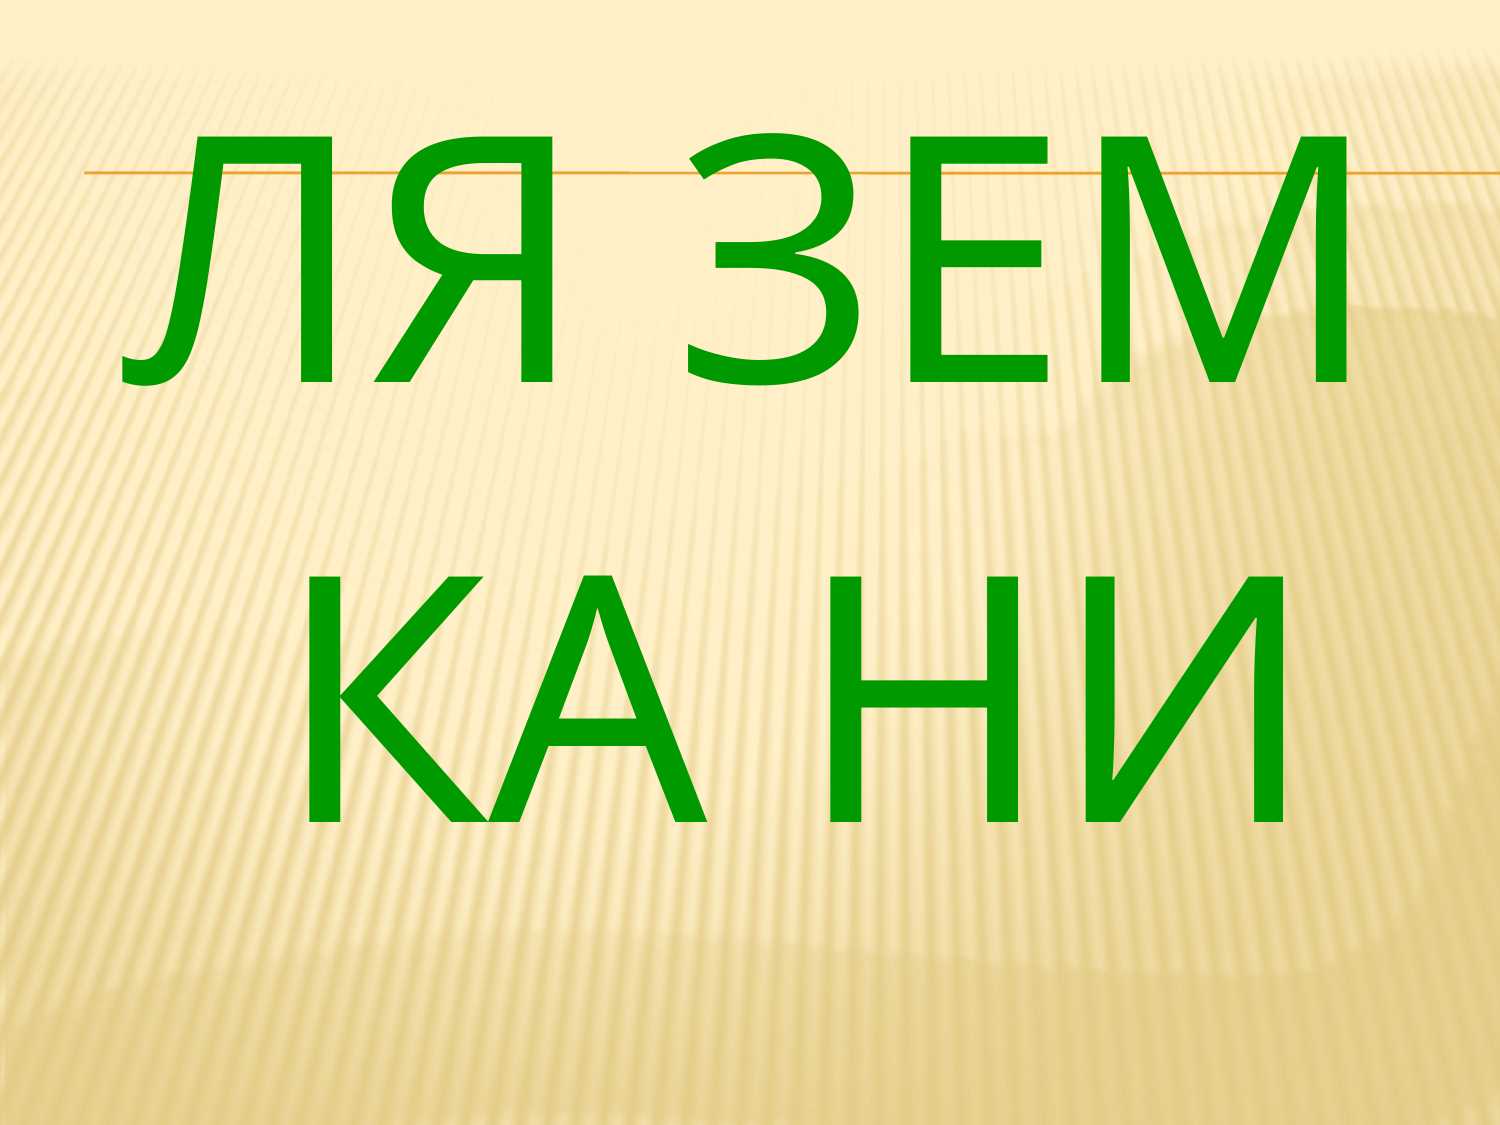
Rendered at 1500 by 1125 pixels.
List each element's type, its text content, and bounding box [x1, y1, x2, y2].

list ЛЯ ЗЕМ КА НИ [76, 78, 1427, 1071]
